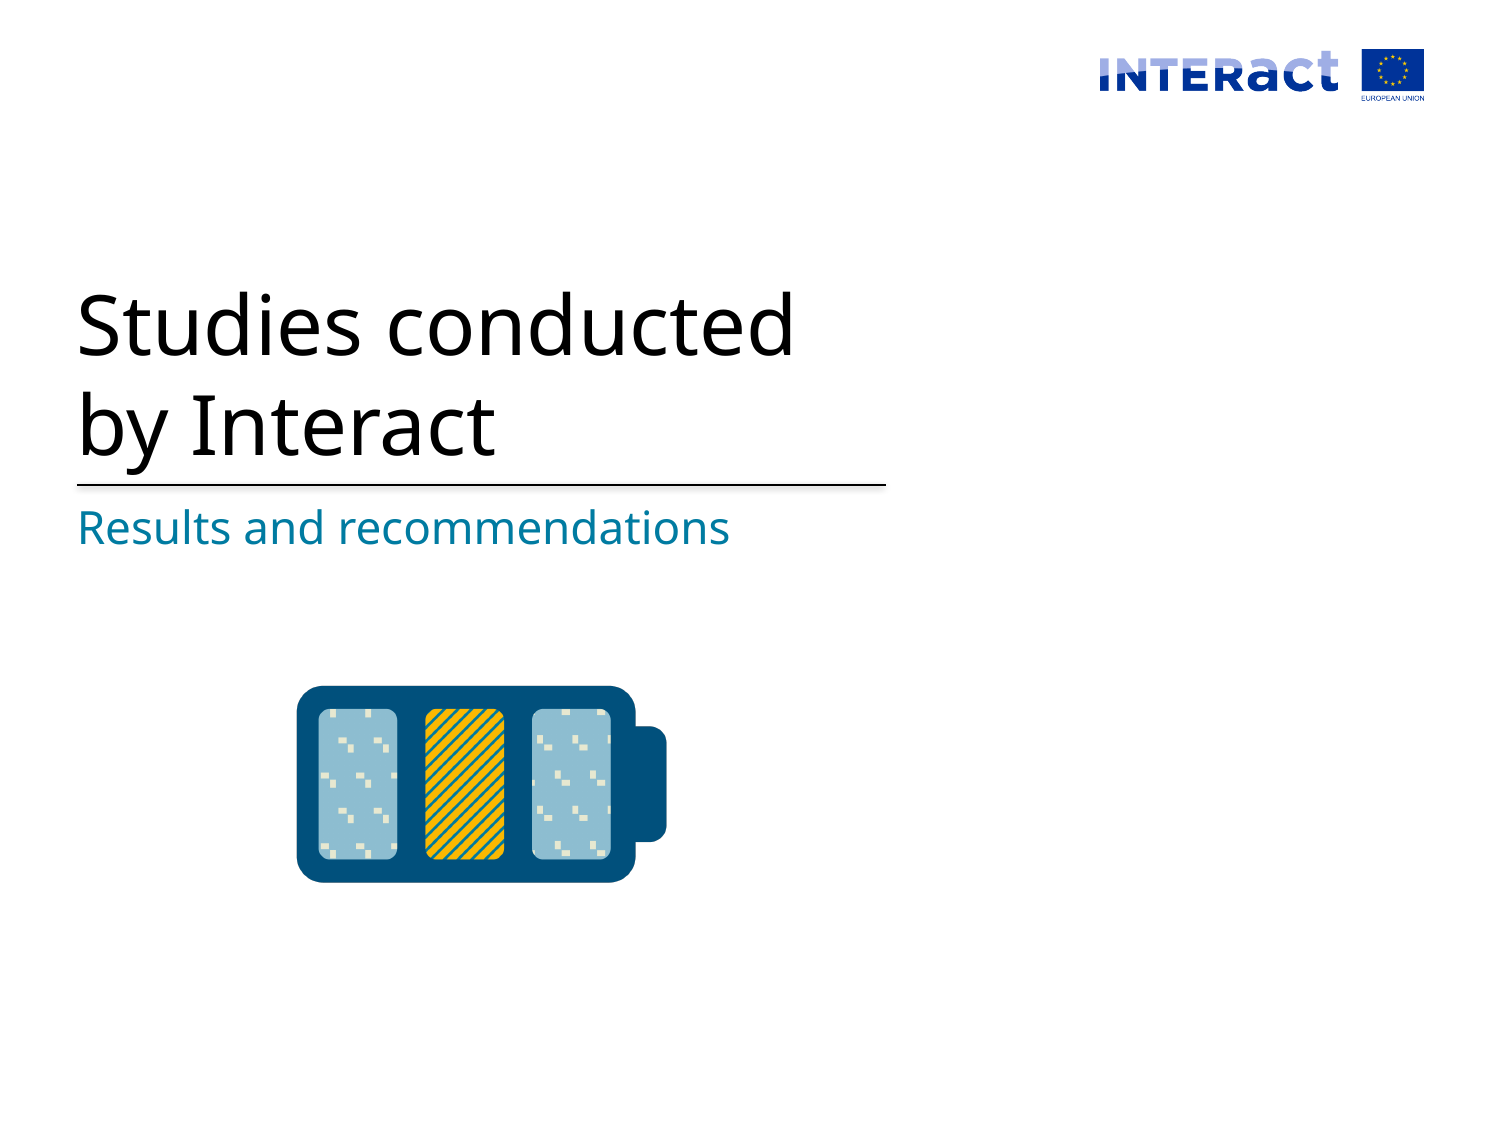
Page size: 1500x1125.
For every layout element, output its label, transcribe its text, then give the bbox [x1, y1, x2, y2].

picture [1100, 49, 1424, 101]
title Studies conducted by Interact [76, 270, 886, 472]
list Results and recommendations [76, 498, 886, 562]
picture [204, 562, 759, 1006]
